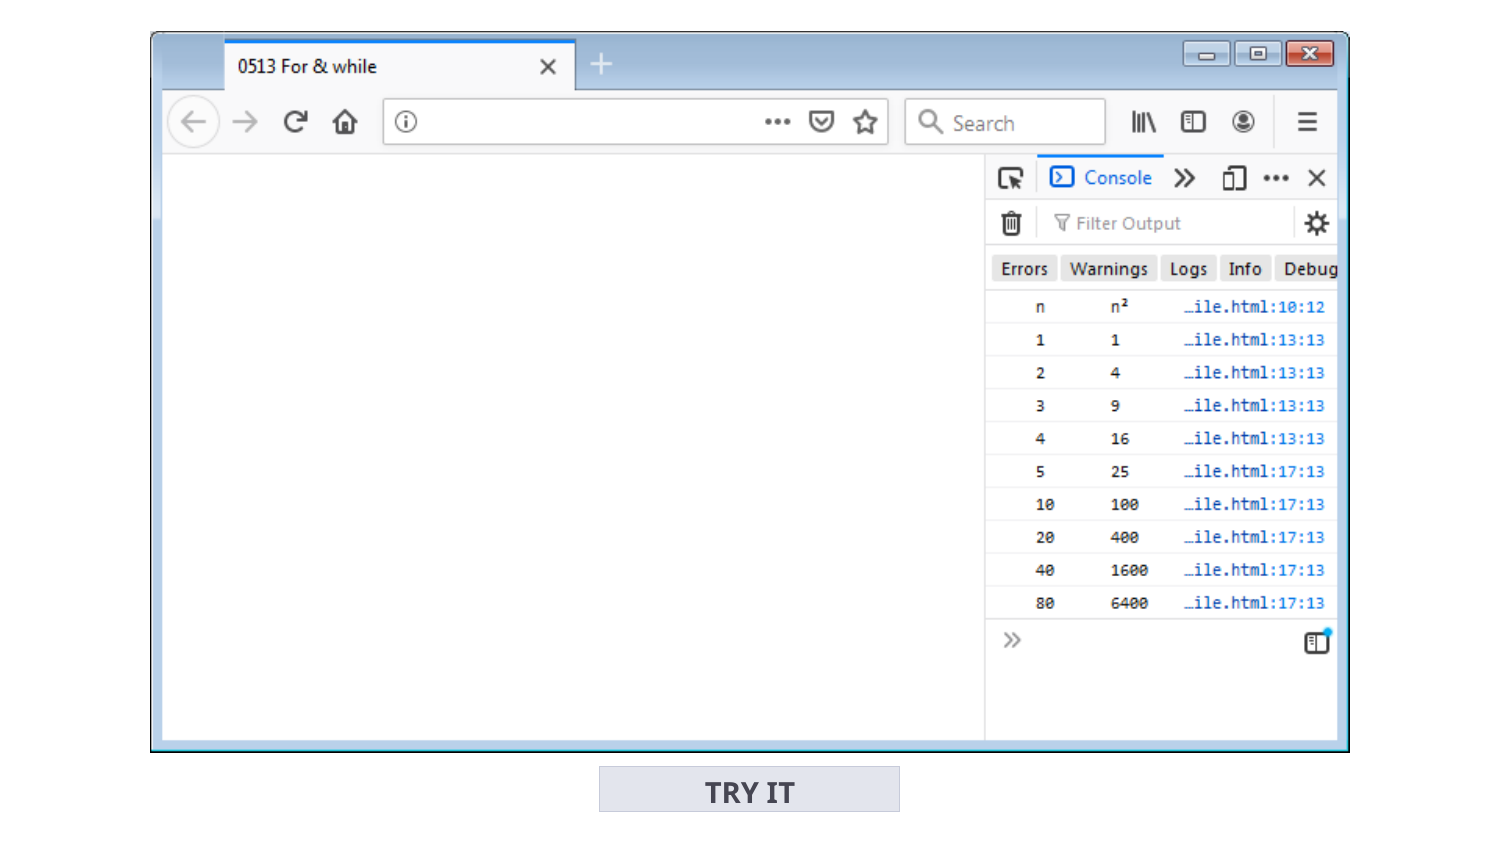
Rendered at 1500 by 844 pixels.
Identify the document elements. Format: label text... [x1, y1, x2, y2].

picture [149, 31, 1351, 753]
text_box TRY IT [599, 766, 900, 812]
